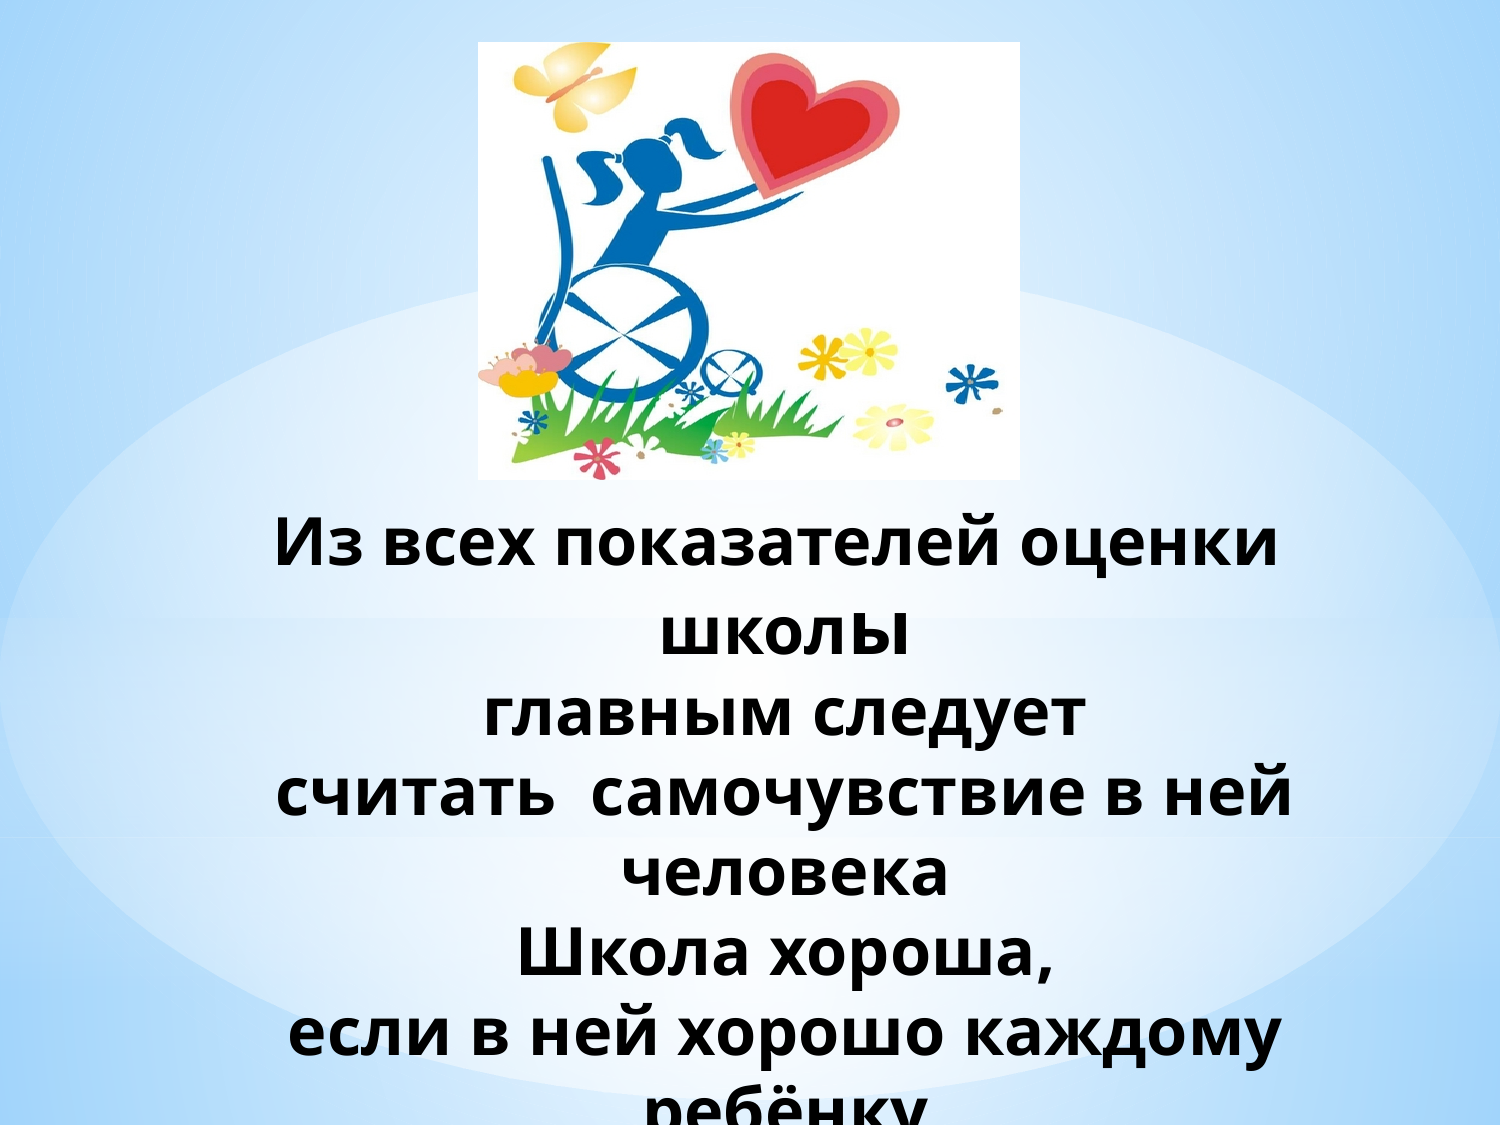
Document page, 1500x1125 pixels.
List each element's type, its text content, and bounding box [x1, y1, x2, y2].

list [478, 42, 1020, 481]
title Из всех показателей оценки школы главным следует считать самочувствие в ней человека Школа хороша, если в ней хорошо каждому ребёнку и взрослому. [135, 491, 1436, 1035]
